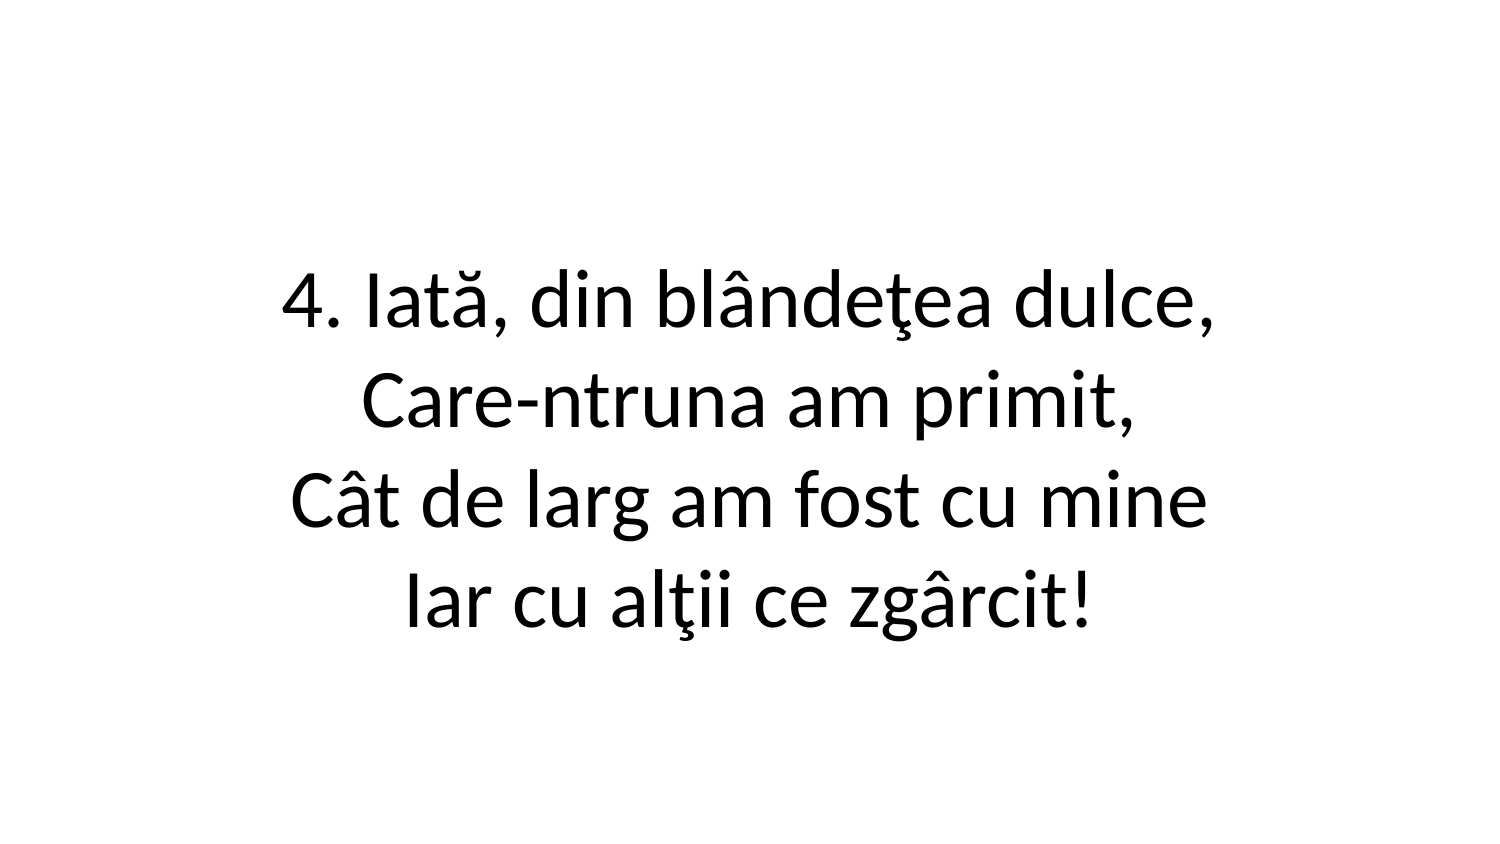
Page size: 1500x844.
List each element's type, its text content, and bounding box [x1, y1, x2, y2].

text_box 4. Iată, din blândeţea dulce, Care-ntruna am primit, Cât de larg am fost cu mine Iar cu alţii ce zgârcit! [267, 192, 1233, 652]
